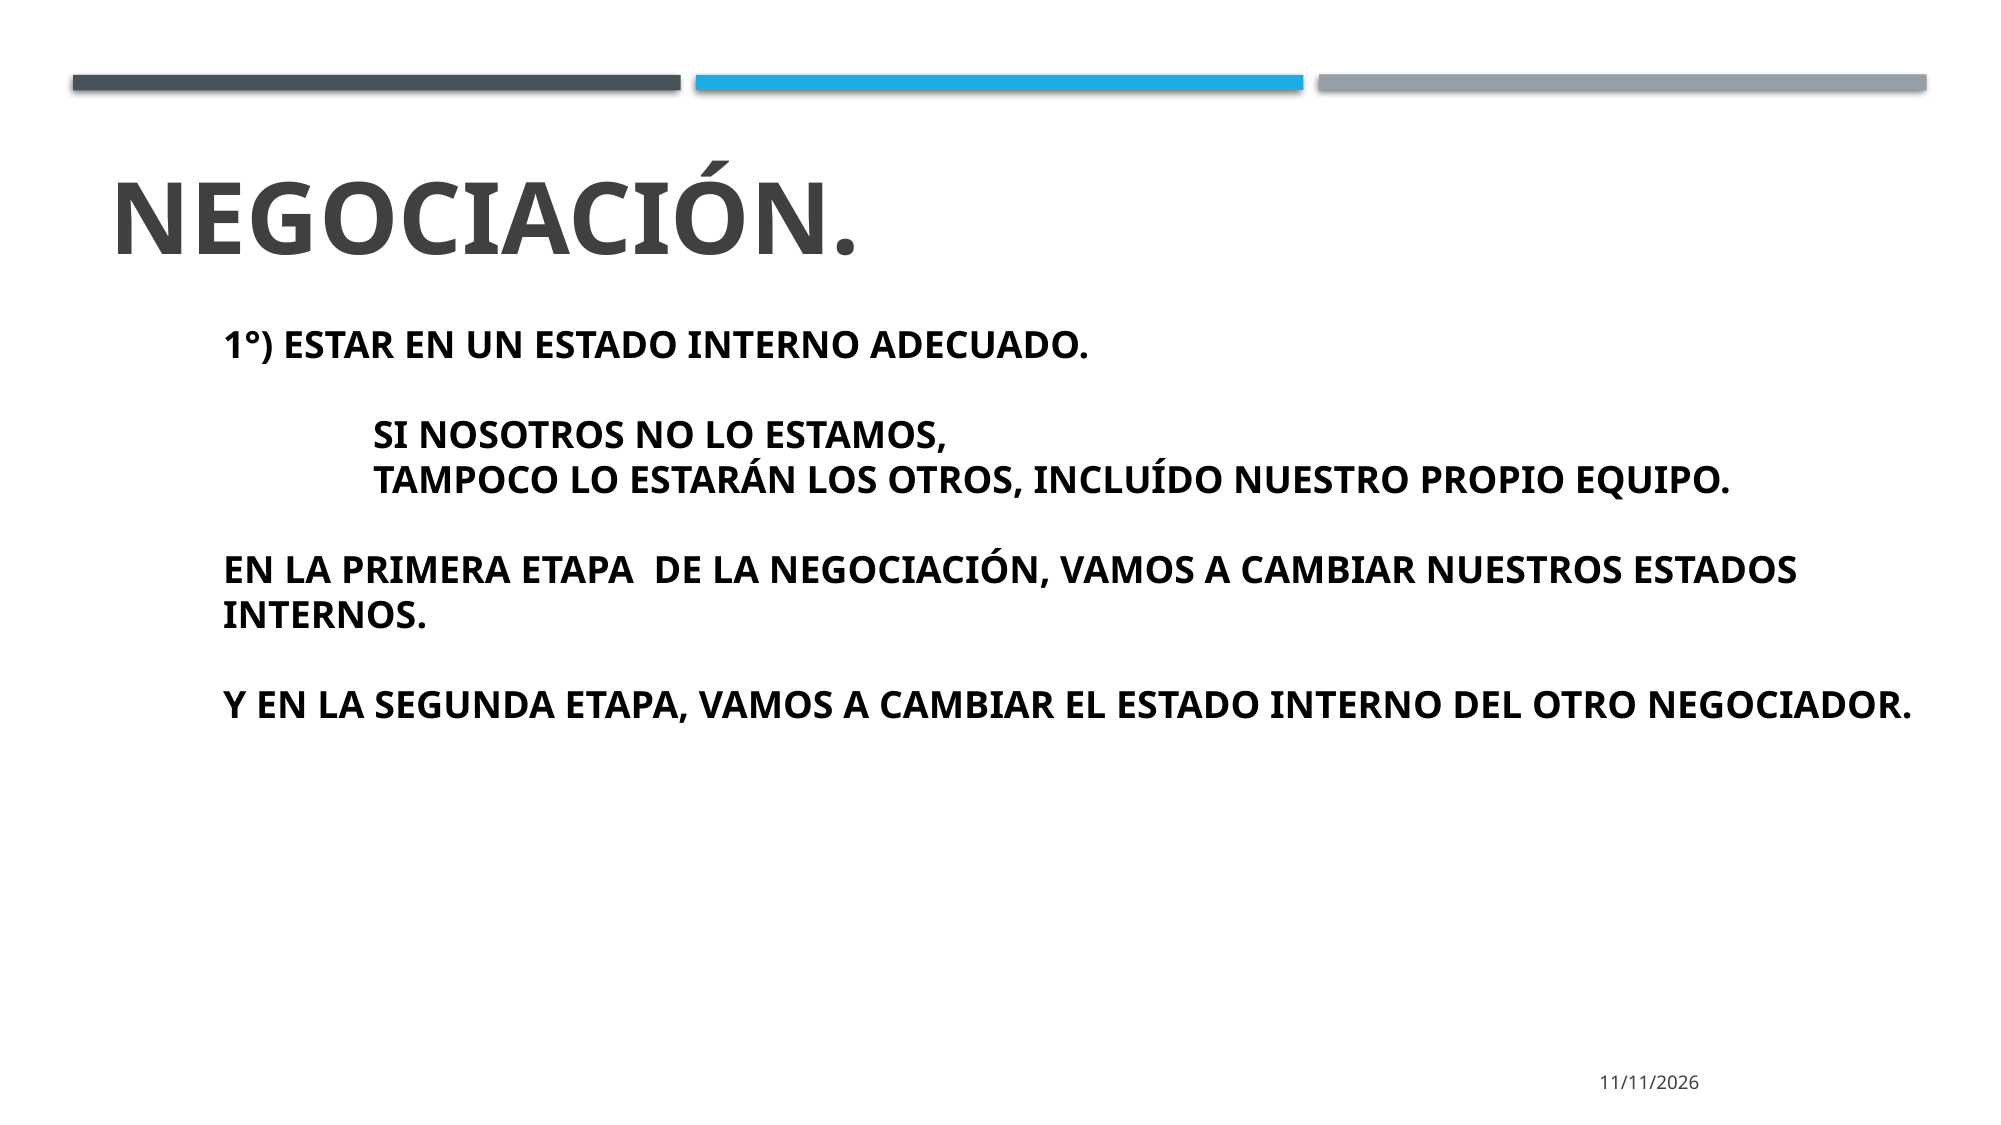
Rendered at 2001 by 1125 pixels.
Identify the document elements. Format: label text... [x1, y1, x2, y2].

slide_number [1247, 1053, 1715, 1114]
text_box 1°) ESTAR EN UN ESTADO INTERNO ADECUADO. SI NOSOTROS NO LO ESTAMOS, TAMPOCO LO ESTARÁN LOS OTROS, INCLUÍDO NUESTRO PROPIO EQUIPO. EN LA PRIMERA ETAPA DE LA NEGOCIACIÓN, VAMOS A CAMBIAR NUESTROS ESTADOS INTERNOS. Y EN LA SEGUNDA ETAPA, VAMOS A CAMBIAR EL ESTADO INTERNO DEL OTRO NEGOCIADOR. [208, 313, 1934, 734]
title NEGOCIACIÓN. [94, 119, 1904, 282]
